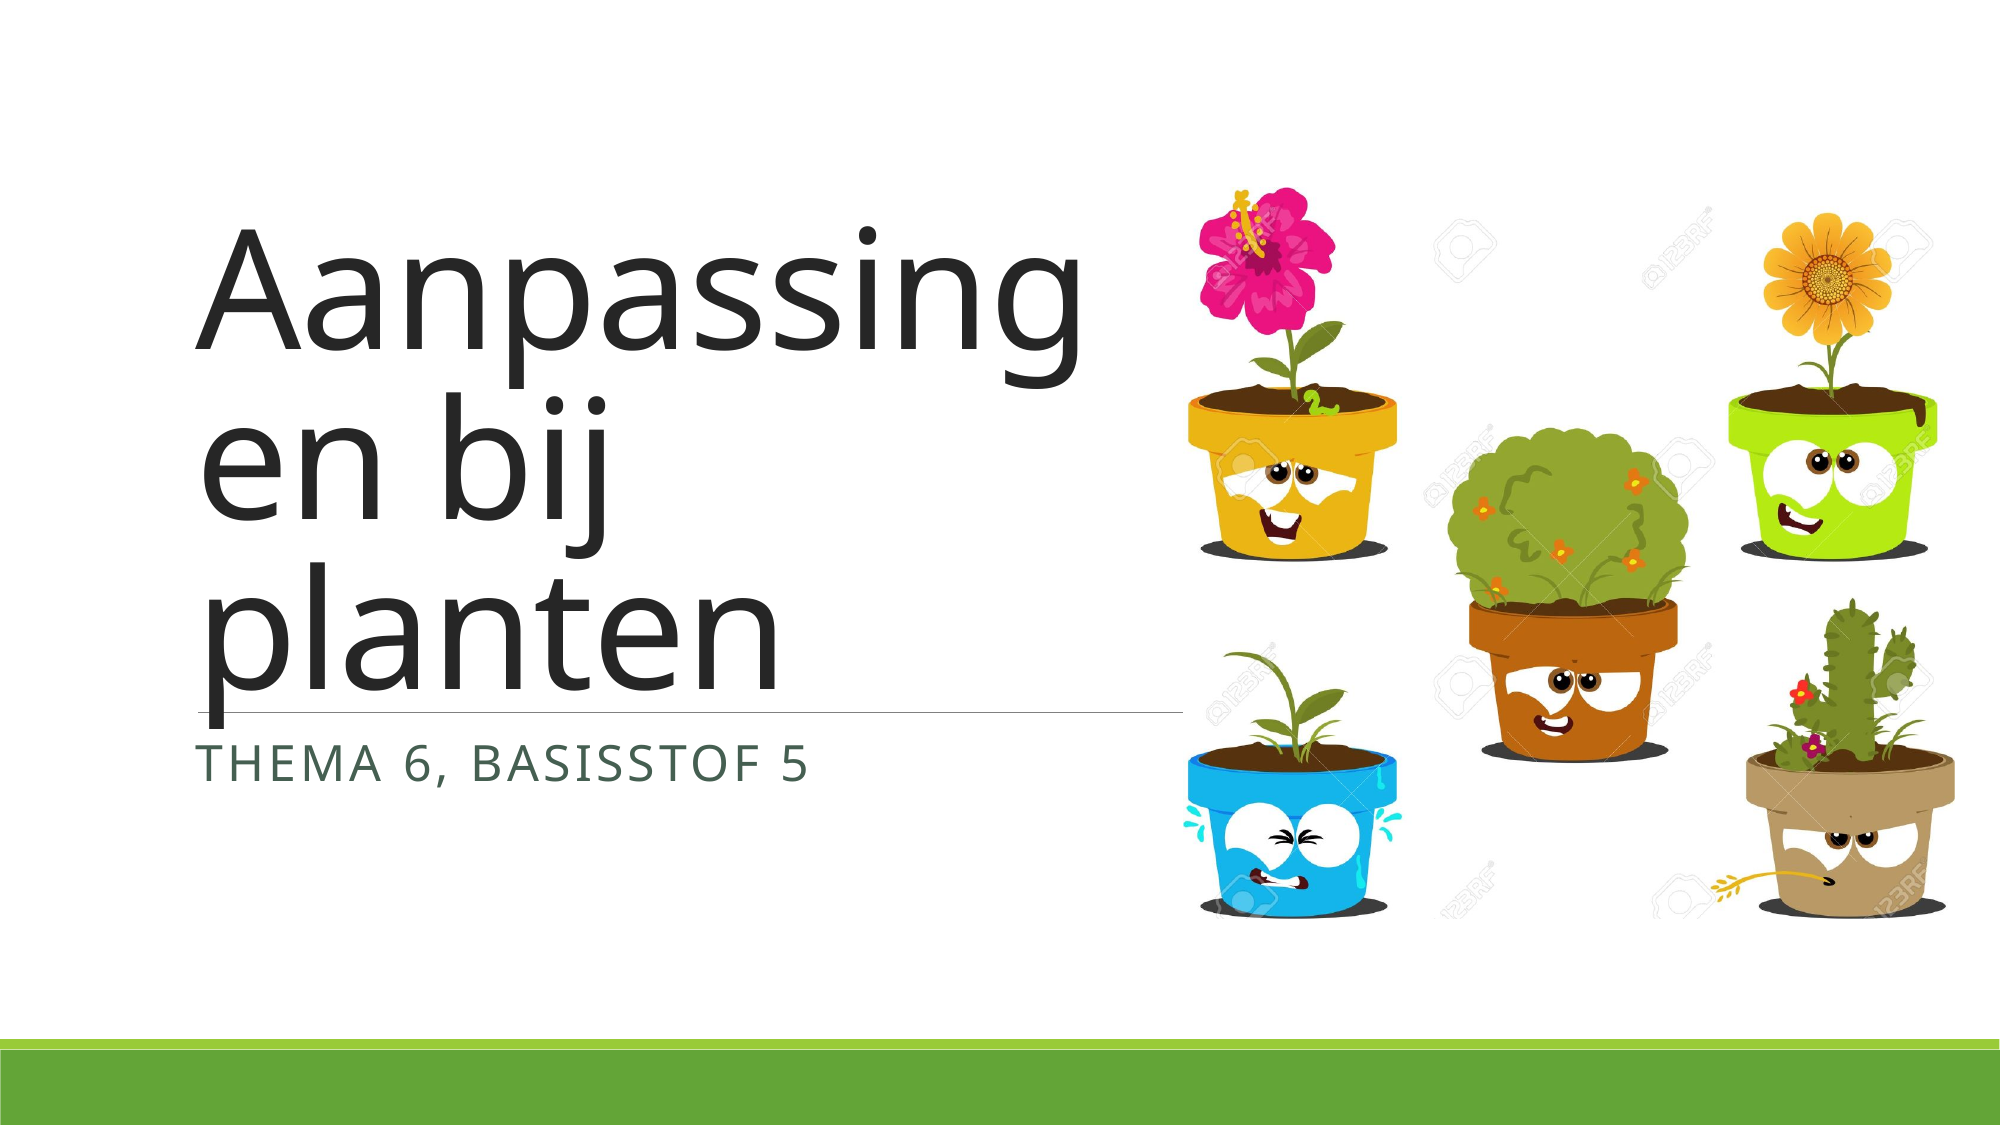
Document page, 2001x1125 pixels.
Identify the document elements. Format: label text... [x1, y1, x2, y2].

title Aanpassingen bij planten [180, 145, 1167, 730]
picture [1182, 186, 1956, 919]
subtitle Thema 6, basisstof 5 [180, 730, 1179, 919]
